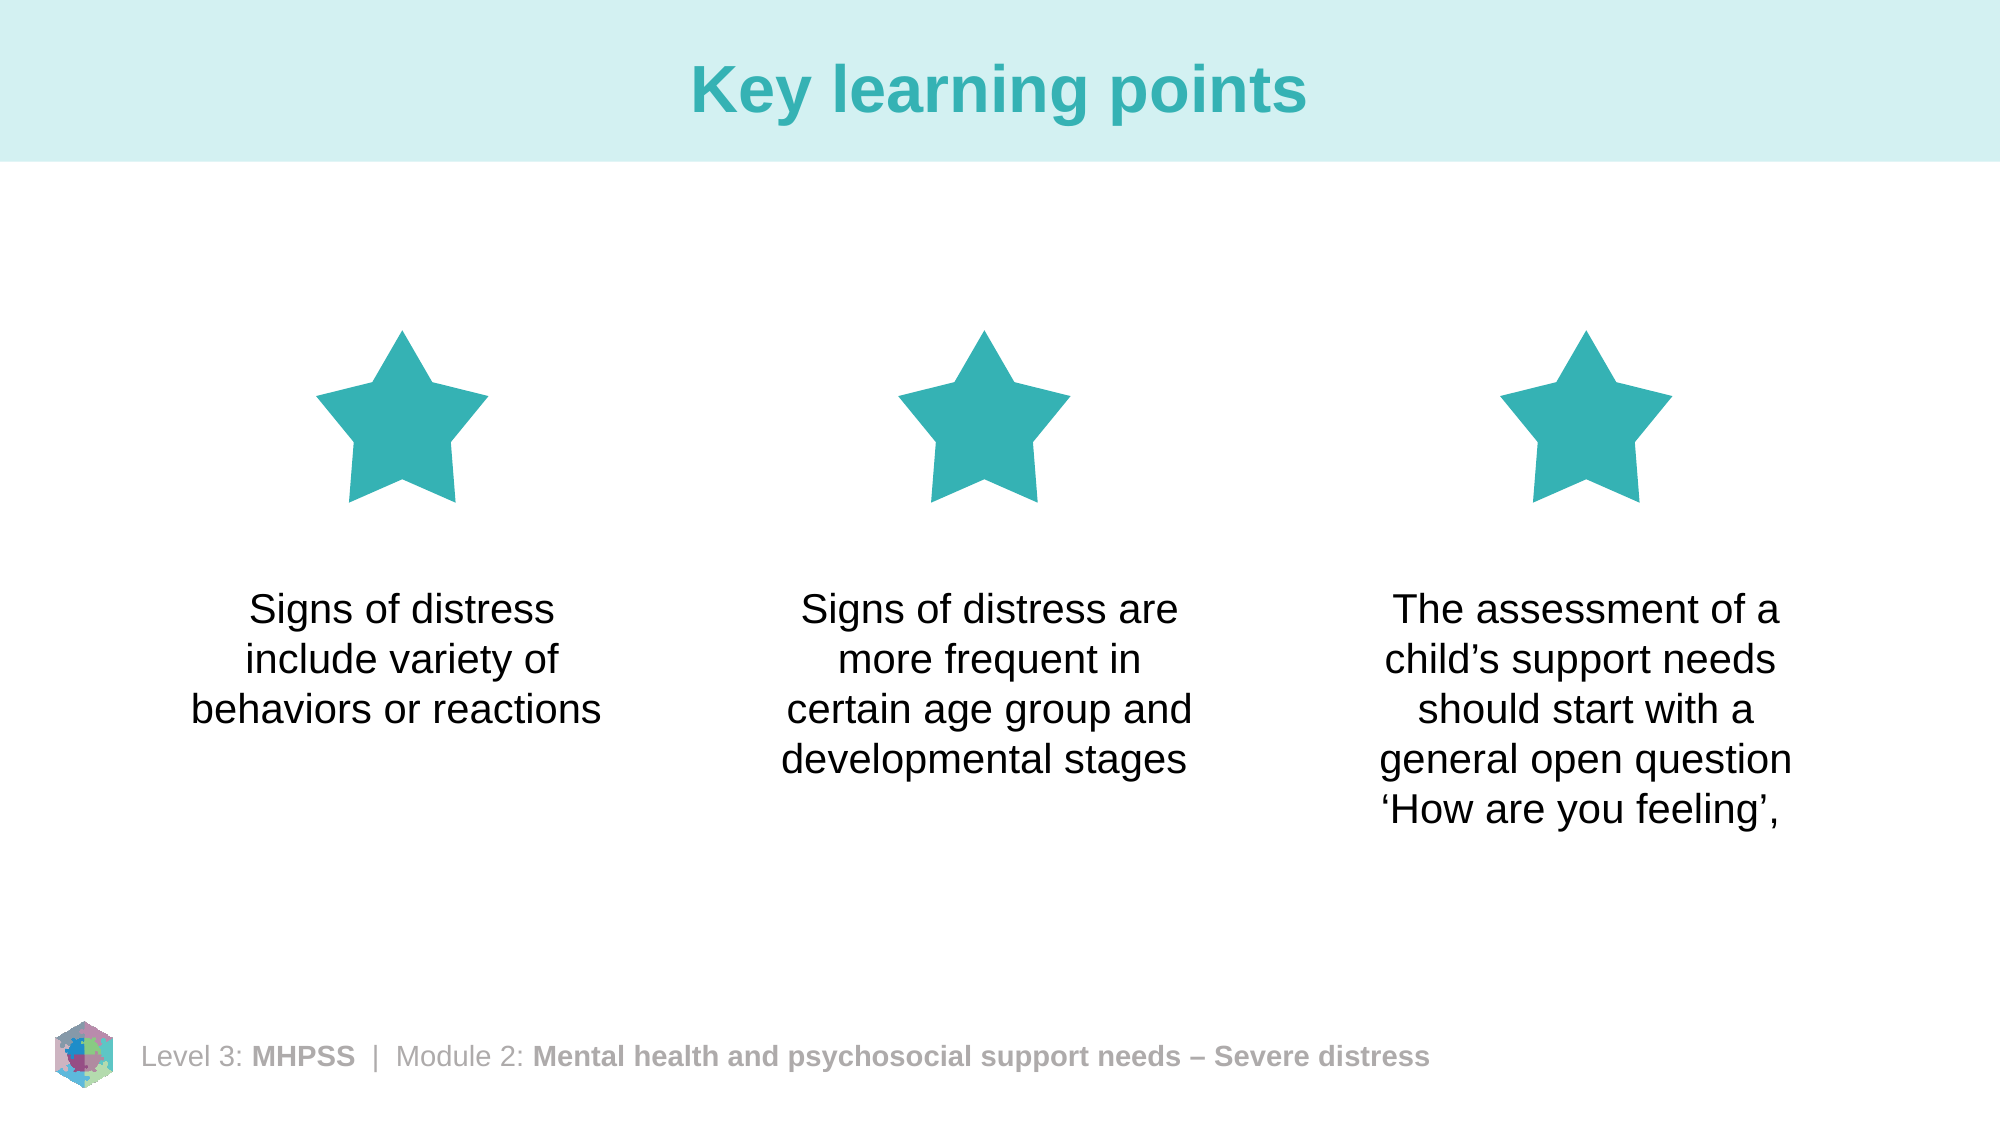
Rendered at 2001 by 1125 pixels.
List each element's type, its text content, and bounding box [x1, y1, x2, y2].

text_box [1500, 330, 1673, 503]
text_box [316, 330, 489, 503]
text_box Signs of distress include variety of behaviors or reactions [174, 574, 630, 740]
text_box The assessment of a child’s support needs should start with a general open question ‘How are you feeling’, [1358, 574, 1814, 840]
picture [55, 1021, 113, 1088]
text_box [898, 330, 1071, 503]
text_box Signs of distress are more frequent in certain age group and developmental stages [762, 574, 1218, 790]
title Key learning points [137, 19, 1863, 163]
